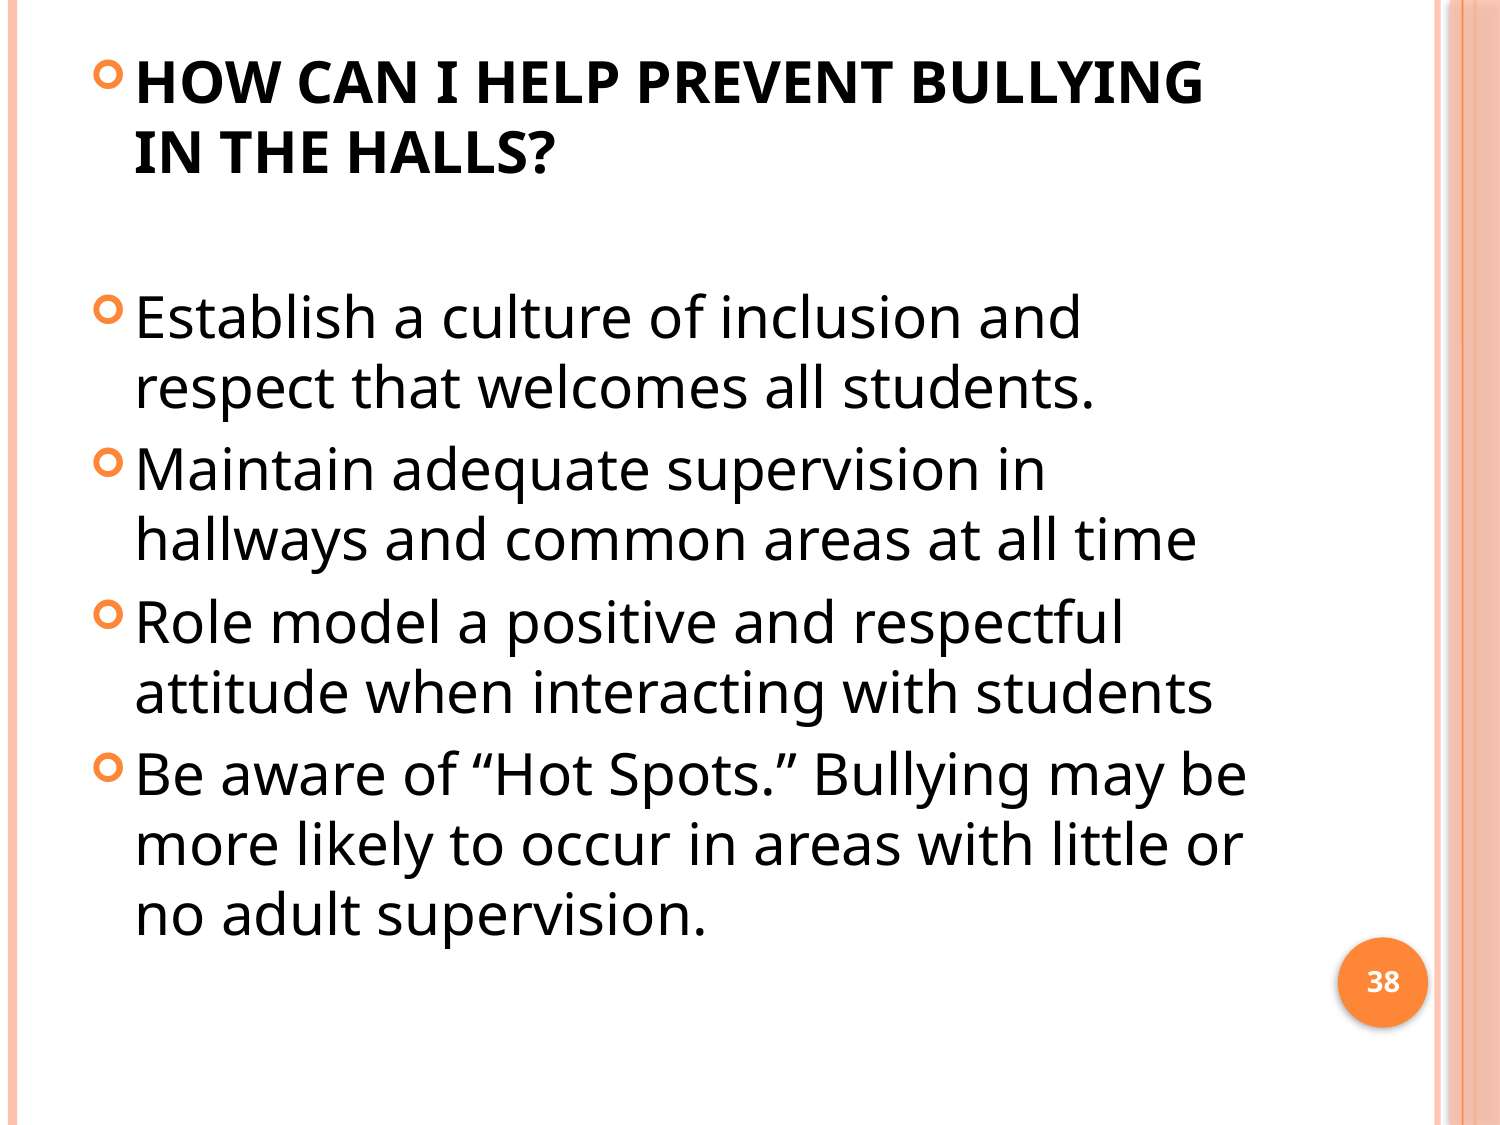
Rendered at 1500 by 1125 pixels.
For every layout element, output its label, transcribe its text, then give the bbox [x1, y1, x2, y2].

slide_number 38 [1333, 940, 1434, 1026]
list HOW CAN I HELP PREVENT BULLYING IN THE HALLS? Establish a culture of inclusion and respect that welcomes all students. Maintain adequate supervision in hallways and common areas at all time Role model a positive and respectful attitude when interacting with students Be aware of “Hot Spots.” Bullying may be more likely to occur in areas with little or no adult supervision. [75, 37, 1300, 1062]
